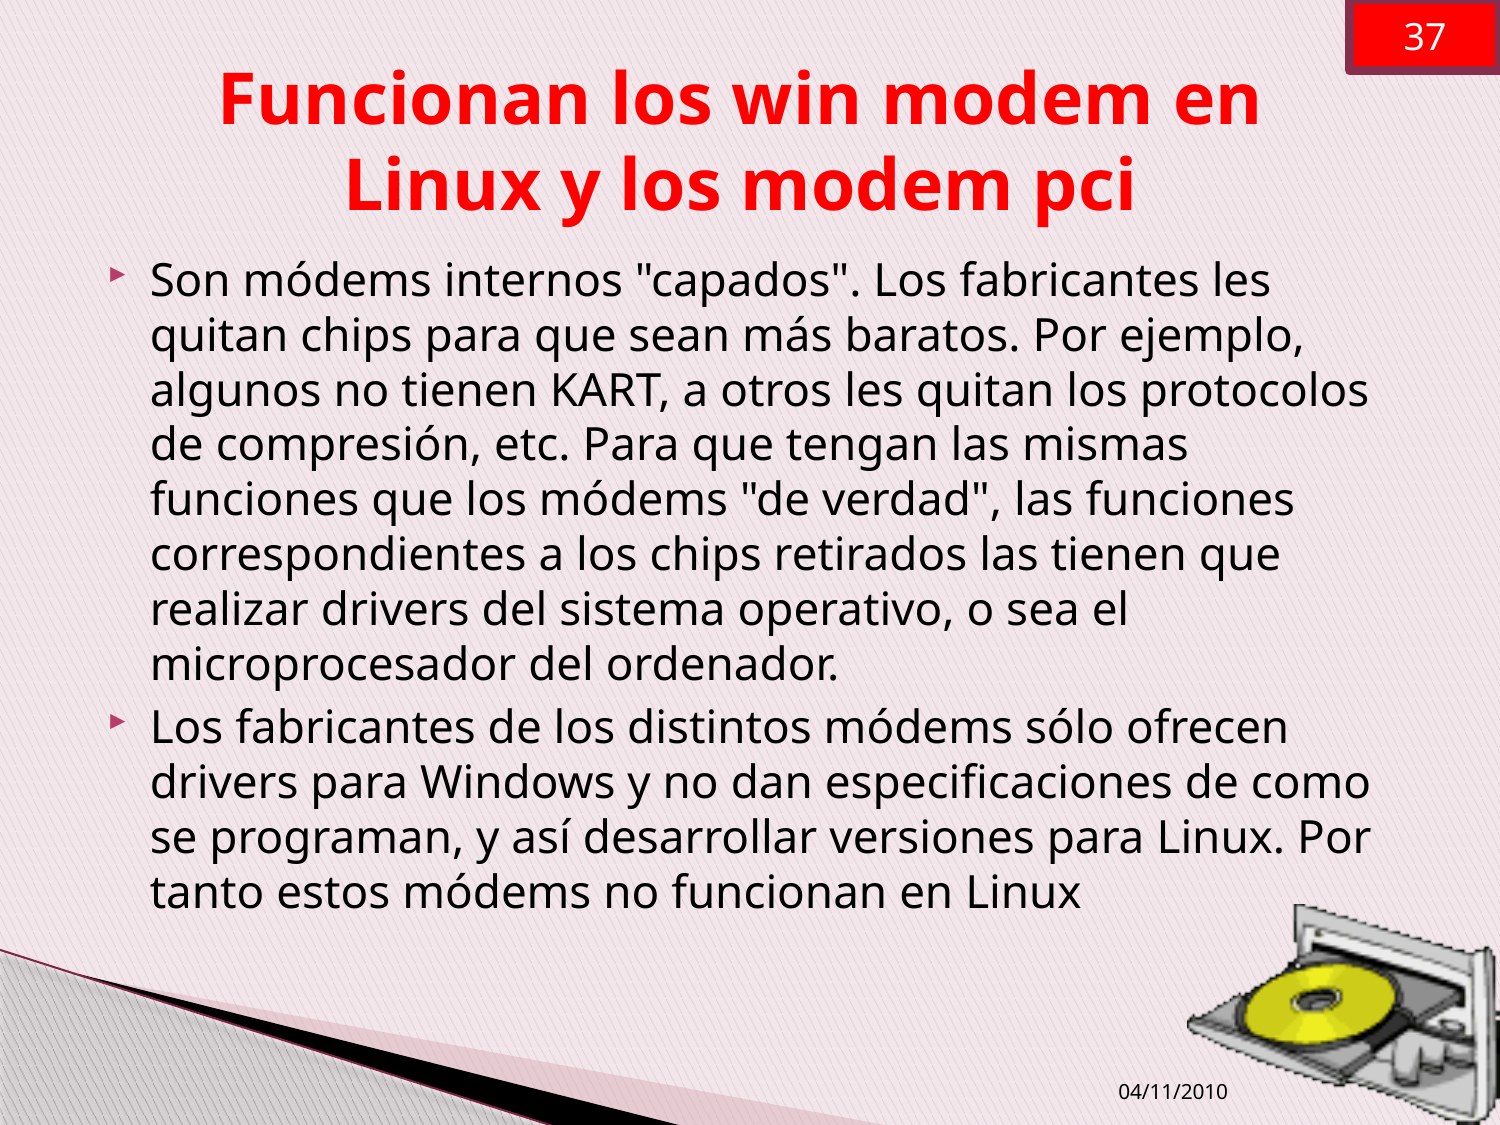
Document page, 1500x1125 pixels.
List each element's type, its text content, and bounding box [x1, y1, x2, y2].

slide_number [1103, 1051, 1180, 1112]
text_box 37 [1345, 0, 1500, 75]
picture [1186, 903, 1500, 1125]
title Funcionan los win modem en Linux y los modem pci [75, 45, 1425, 233]
list Son módems internos "capados". Los fabricantes les quitan chips para que sean más baratos. Por ejemplo, algunos no tienen KART, a otros les quitan los protocolos de compresión, etc. Para que tengan las mismas funciones que los módems "de verdad", las funciones correspondientes a los chips retirados las tienen que realizar drivers del sistema operativo, o sea el microprocesador del ordenador. Los fabricantes de los distintos módems sólo ofrecen drivers para Windows y no dan especificaciones de como se programan, y así desarrollar versiones para Linux. Por tanto estos módems no funcionan en Linux [75, 243, 1425, 986]
